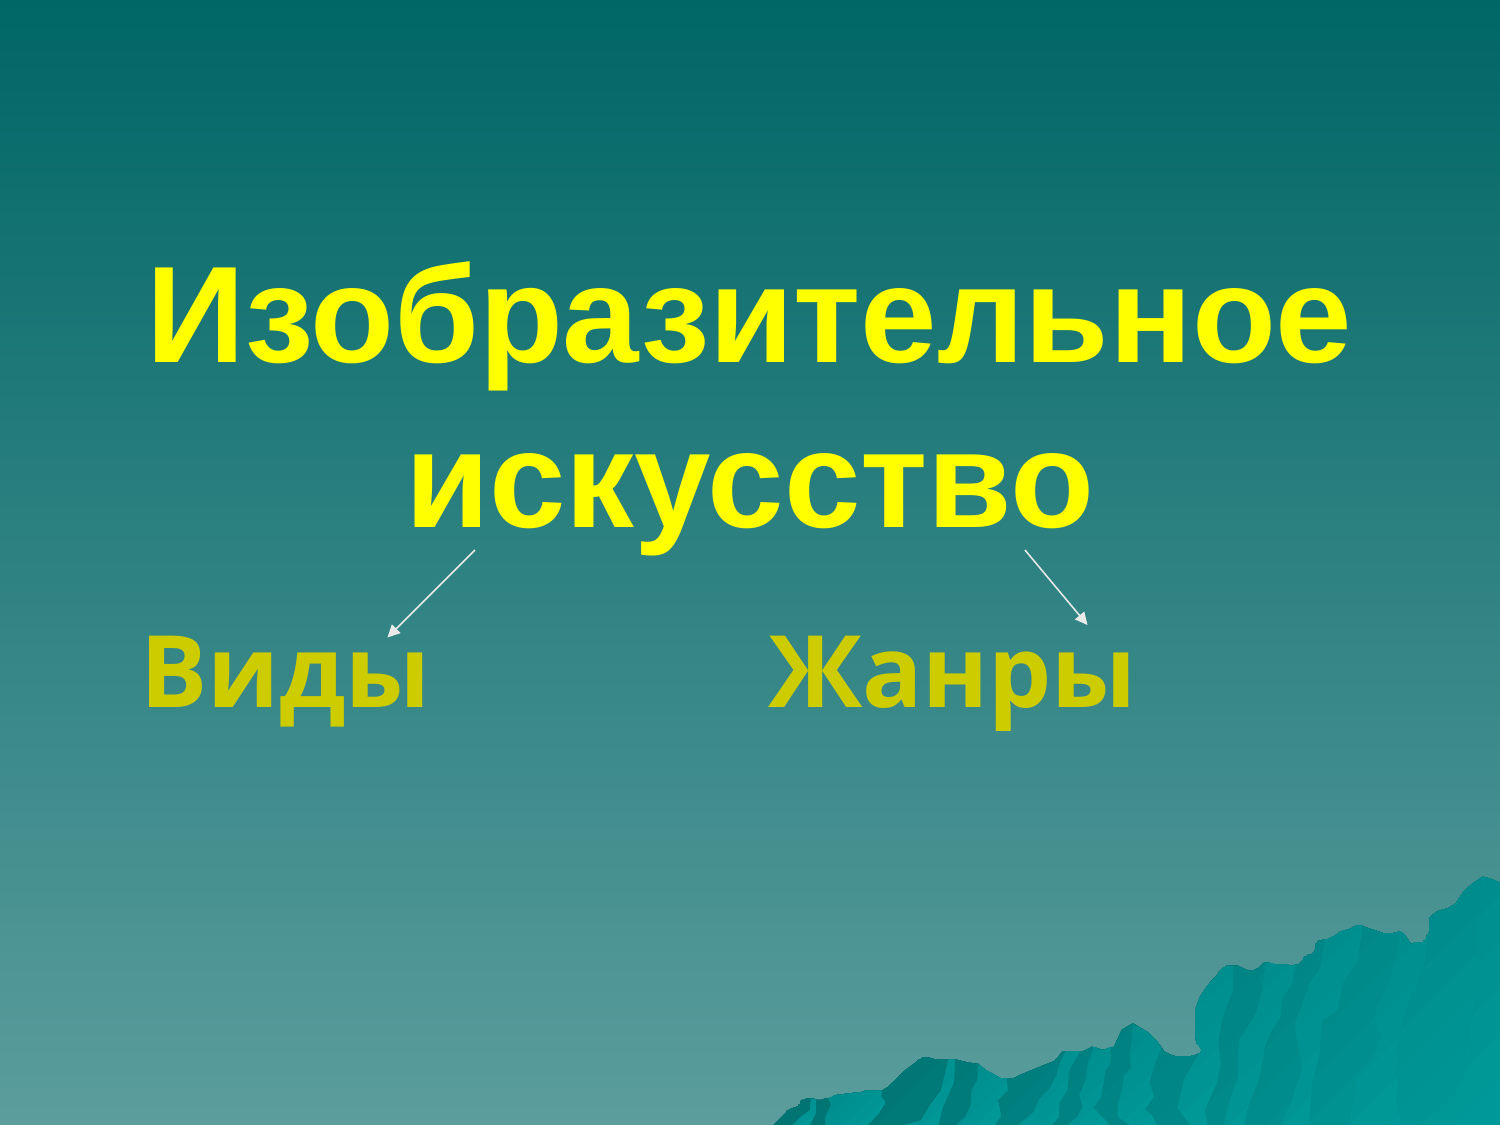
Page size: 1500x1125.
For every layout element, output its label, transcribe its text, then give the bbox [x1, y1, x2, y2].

title Изобразительное искусство [112, 262, 1388, 563]
text_box [387, 549, 476, 638]
subtitle Виды Жанры [125, 600, 1450, 888]
text_box [1024, 549, 1088, 625]
